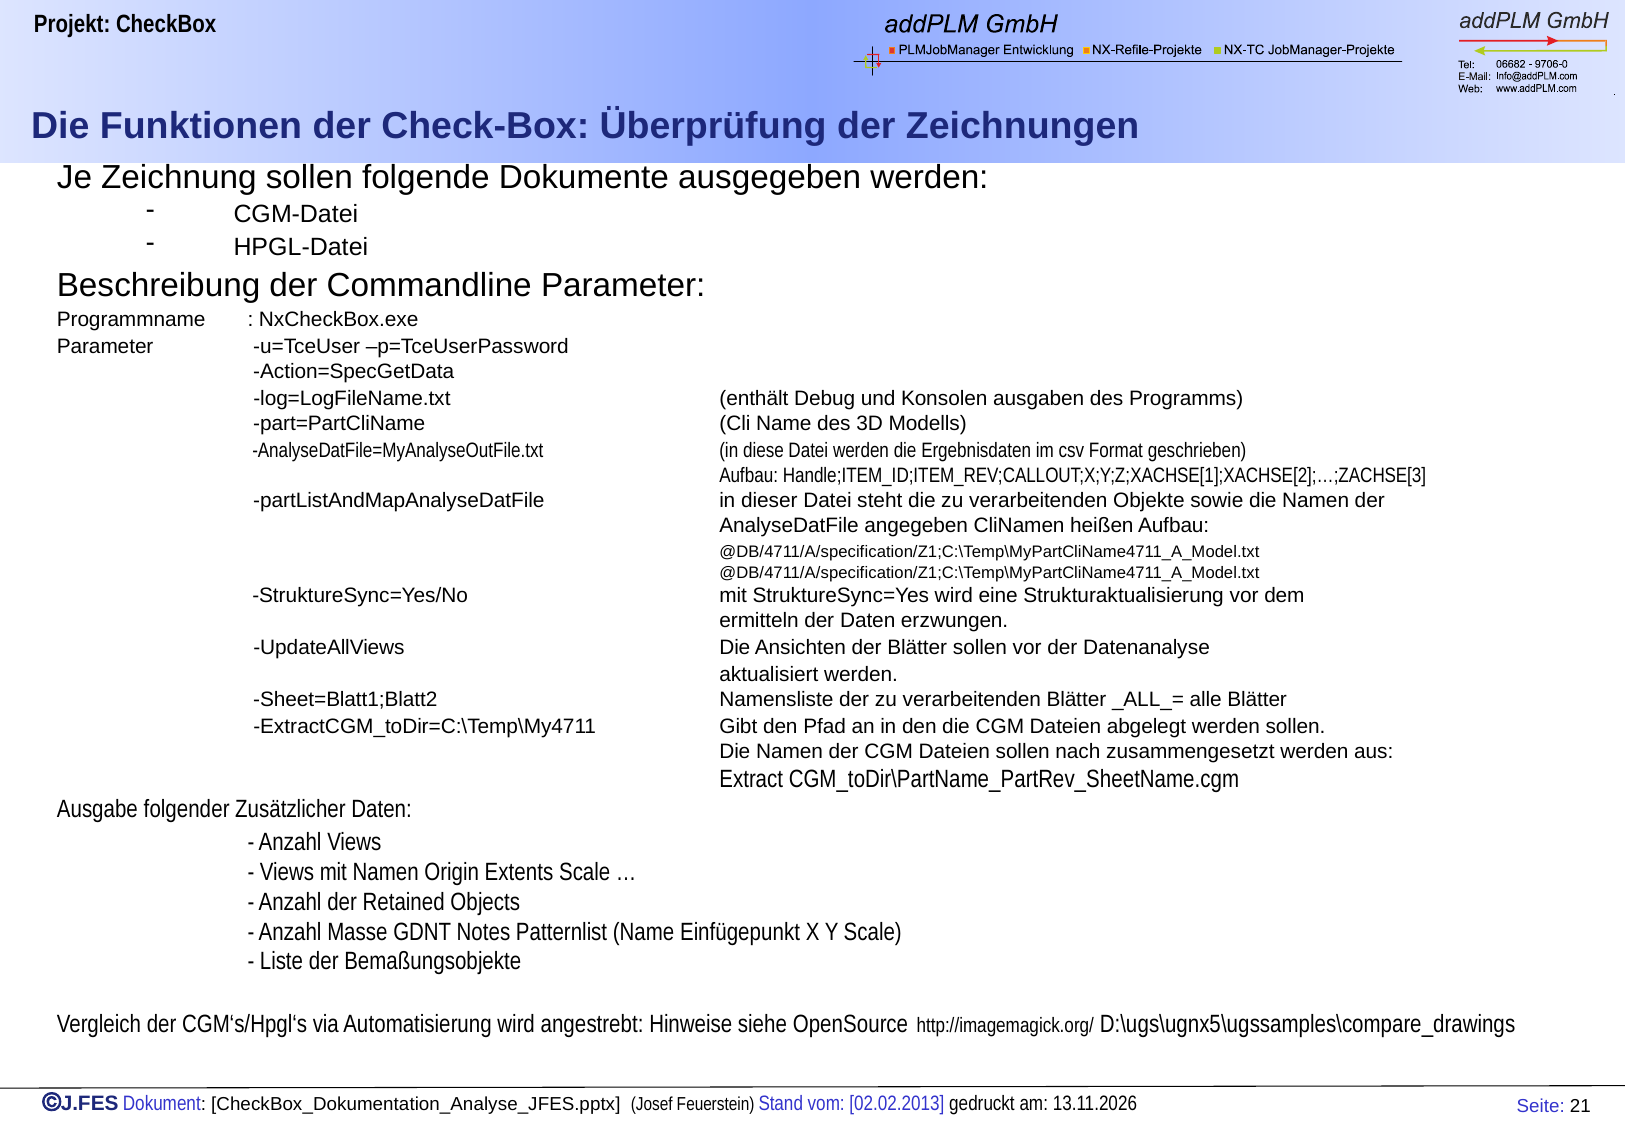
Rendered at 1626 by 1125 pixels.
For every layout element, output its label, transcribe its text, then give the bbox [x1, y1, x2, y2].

text_box Je Zeichnung sollen folgende Dokumente ausgegeben werden: CGM-Datei HPGL-Datei Beschreibung der Commandline Parameter: Programmname : NxCheckBox.exe Parameter -u=TceUser –p=TceUserPassword -Action=SpecGetData -log=LogFileName.txt (enthält Debug und Konsolen ausgaben des Programms) -part=PartCliName (Cli Name des 3D Modells) -AnalyseDatFile=MyAnalyseOutFile.txt (in diese Datei werden die Ergebnisdaten im csv Format geschrieben) Aufbau: Handle;ITEM_ID;ITEM_REV;CALLOUT;X;Y;Z;XACHSE[1];XACHSE[2];…;ZACHSE[3] -partListAndMapAnalyseDatFile in dieser Datei steht die zu verarbeitenden Objekte sowie die Namen der AnalyseDatFile angegeben CliNamen heißen Aufbau: @DB/4711/A/specification/Z1;C:\Temp\MyPartCliName4711_A_Model.txt @DB/4711/A/specification/Z1;C:\Temp\MyPartCliName4711_A_Model.txt -StruktureSync=Yes/No mit StruktureSync=Yes wird eine Strukturaktualisierung vor dem ermitteln der Daten erzwungen. -UpdateAllViews Die Ansichten der Blätter sollen vor der Datenanalyse aktualisiert werden. -Sheet=Blatt1;Blatt2 Namensliste der zu verarbeitenden Blätter _ALL_= alle Blätter -ExtractCGM_toDir=C:\Temp\My4711 Gibt den Pfad an in den die CGM Dateien abgelegt werden sollen. Die Namen der CGM Dateien sollen nach zusammengesetzt werden aus: Extract CGM_toDir\PartName_PartRev_SheetName.cgm Ausgabe folgender Zusätzlicher Daten: - Anzahl Views - Views mit Namen Origin Extents Scale … - Anzahl der Retained Objects - Anzahl Masse GDNT Notes Patternlist (Name Einfügepunkt X Y Scale) - Liste der Bemaßungsobjekte Vergleich der CGM‘s/Hpgl‘s via Automatisierung wird angestrebt: Hinweise siehe OpenSource http://imagemagick.org/ D:\ugs\ugnx5\ugssamples\compare_drawings [42, 148, 1568, 1045]
title Die Funktionen der Check-Box: Überprüfung der Zeichnungen [30, 73, 1600, 147]
